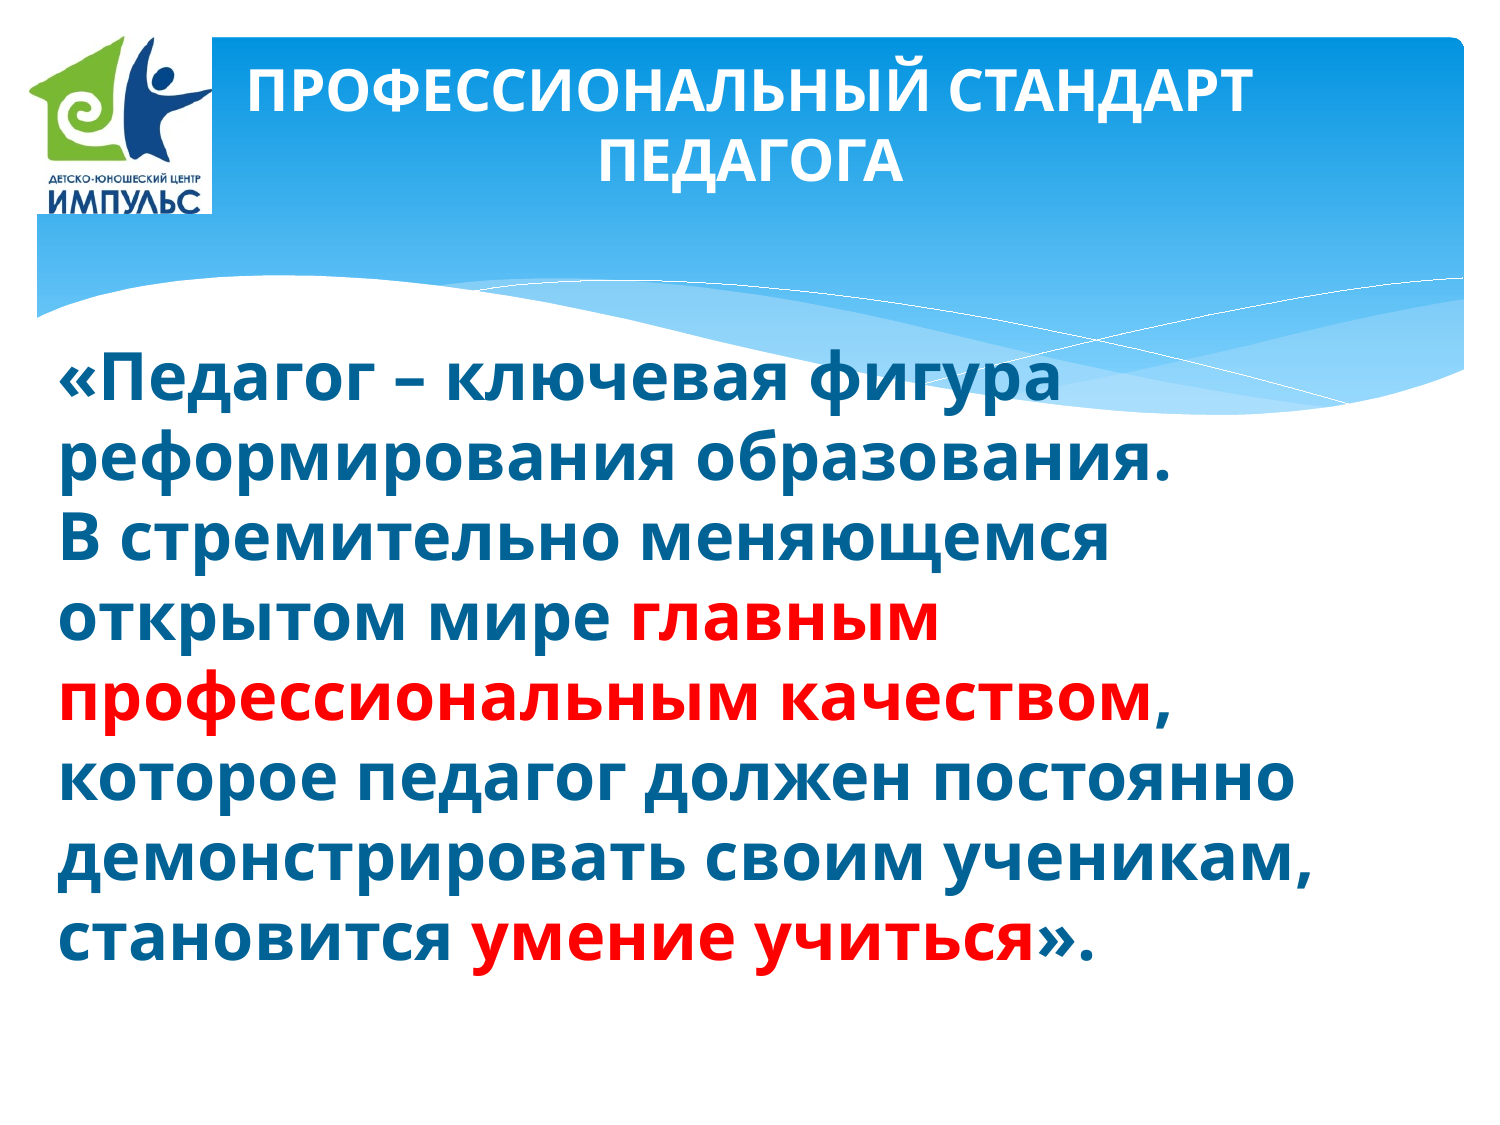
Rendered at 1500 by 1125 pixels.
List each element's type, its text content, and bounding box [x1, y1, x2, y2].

title ПРОФЕССИОНАЛЬНЫЙ СТАНДАРТ ПЕДАГОГА [75, 55, 1425, 261]
list «Педагог – ключевая фигура реформирования образования. В стремительно меняющемся открытом мире главным профессиональным качеством, которое педагог должен постоянно демонстрировать своим ученикам, становится умение учиться». [42, 326, 1459, 1005]
picture [29, 36, 212, 215]
